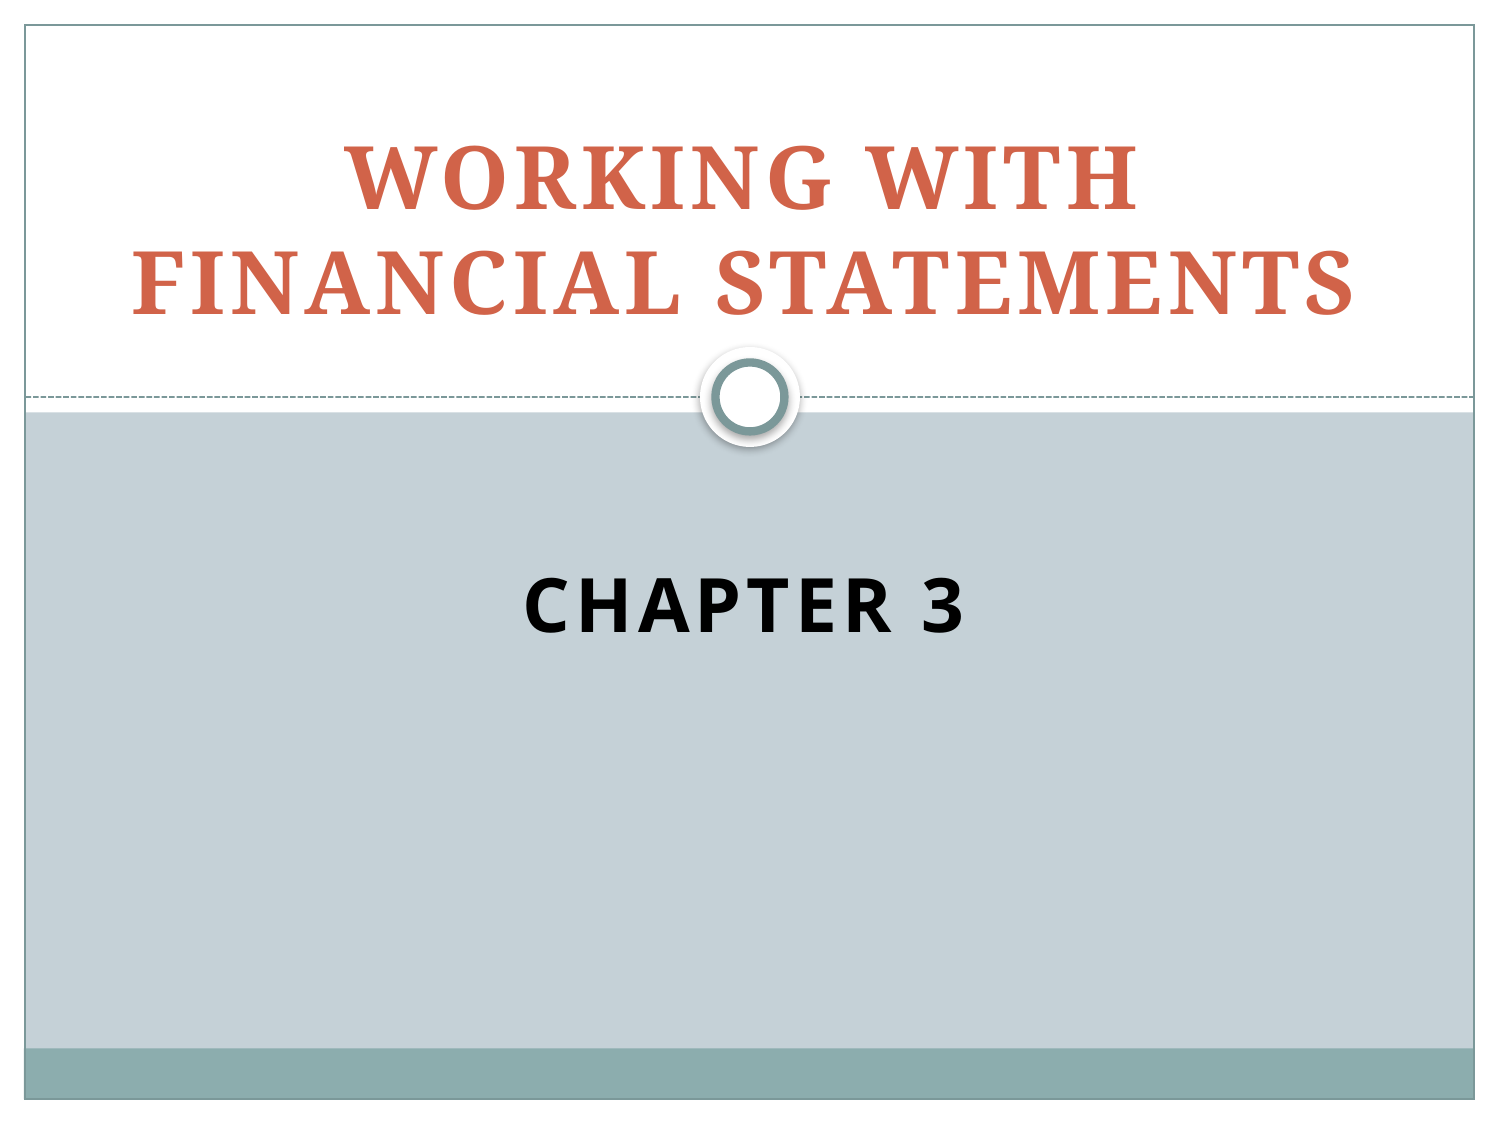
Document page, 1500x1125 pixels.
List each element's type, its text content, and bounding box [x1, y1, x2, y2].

subtitle Working With Financial Statements Chapter 3 [53, 7, 1436, 670]
